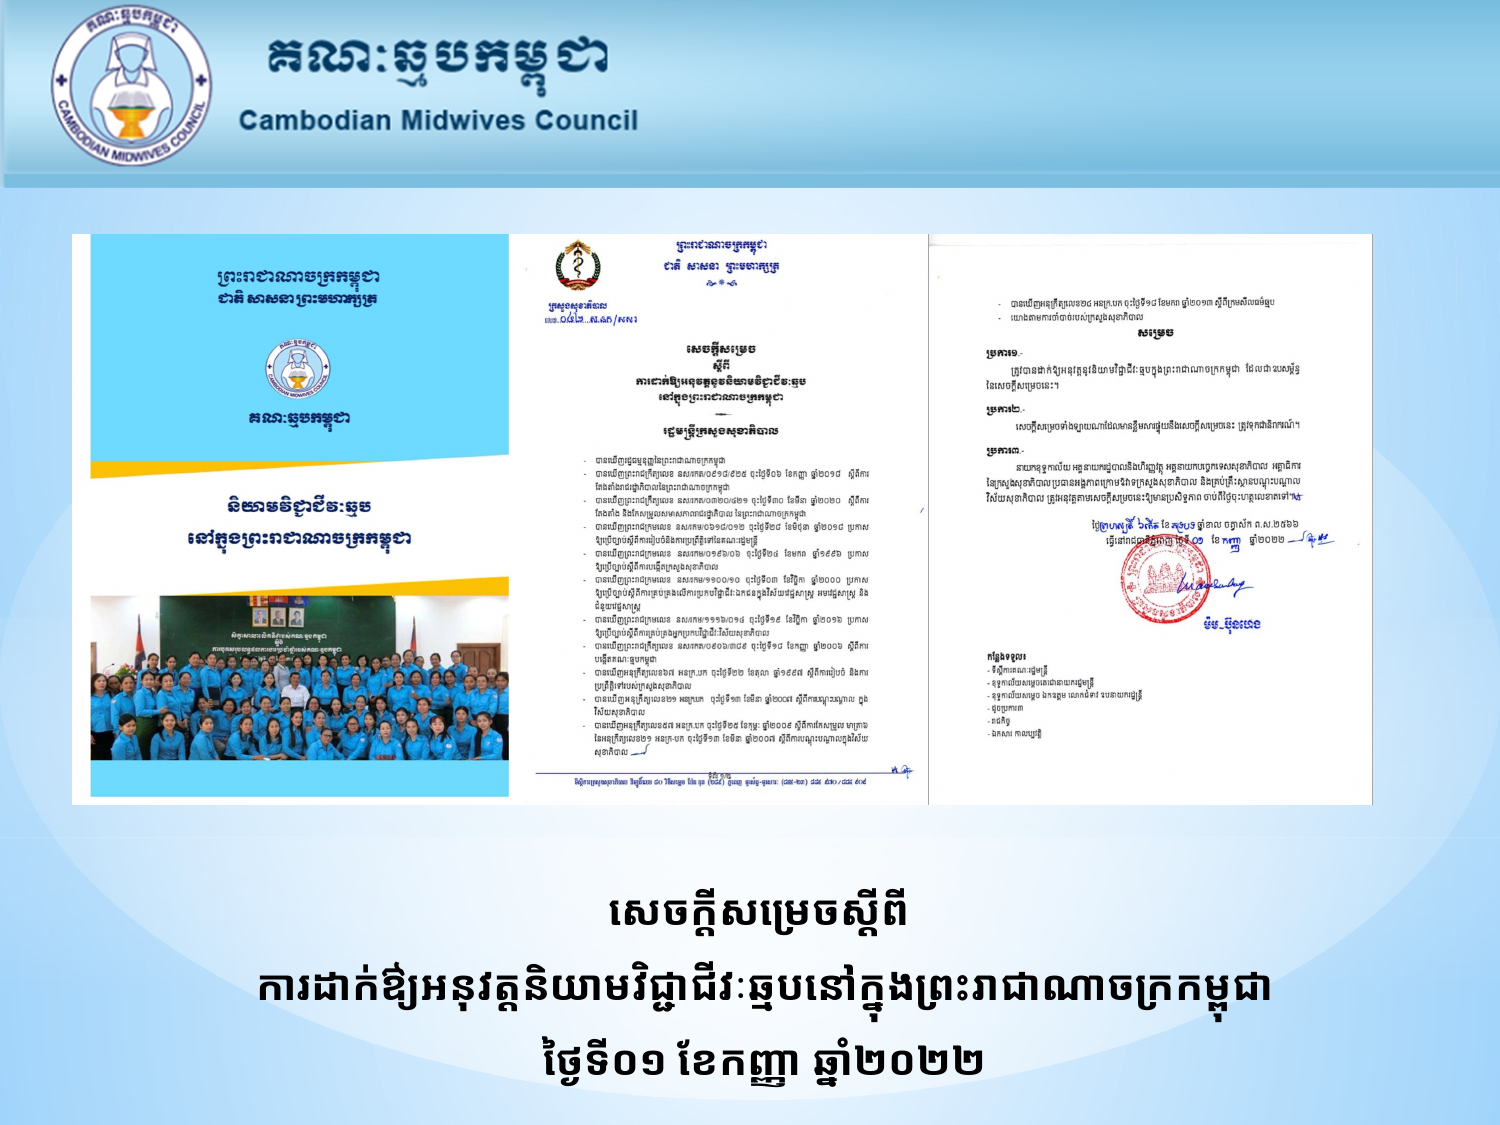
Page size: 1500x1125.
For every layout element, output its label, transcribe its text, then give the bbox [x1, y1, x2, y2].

picture [0, 0, 1500, 188]
title សេចក្តីសម្រេចស្តីពី ការដាក់ឳ្យអនុវត្តនិយាមវិជ្ជាជីវៈឆ្មបនៅក្នុងព្រះរាជាណាចក្រកម្ពុជា ថ្ងៃទី០១​ ខែកញ្ញា ឆ្នាំ២០២២ [69, 851, 1460, 1039]
picture [72, 234, 523, 805]
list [931, 234, 1373, 805]
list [523, 234, 929, 805]
